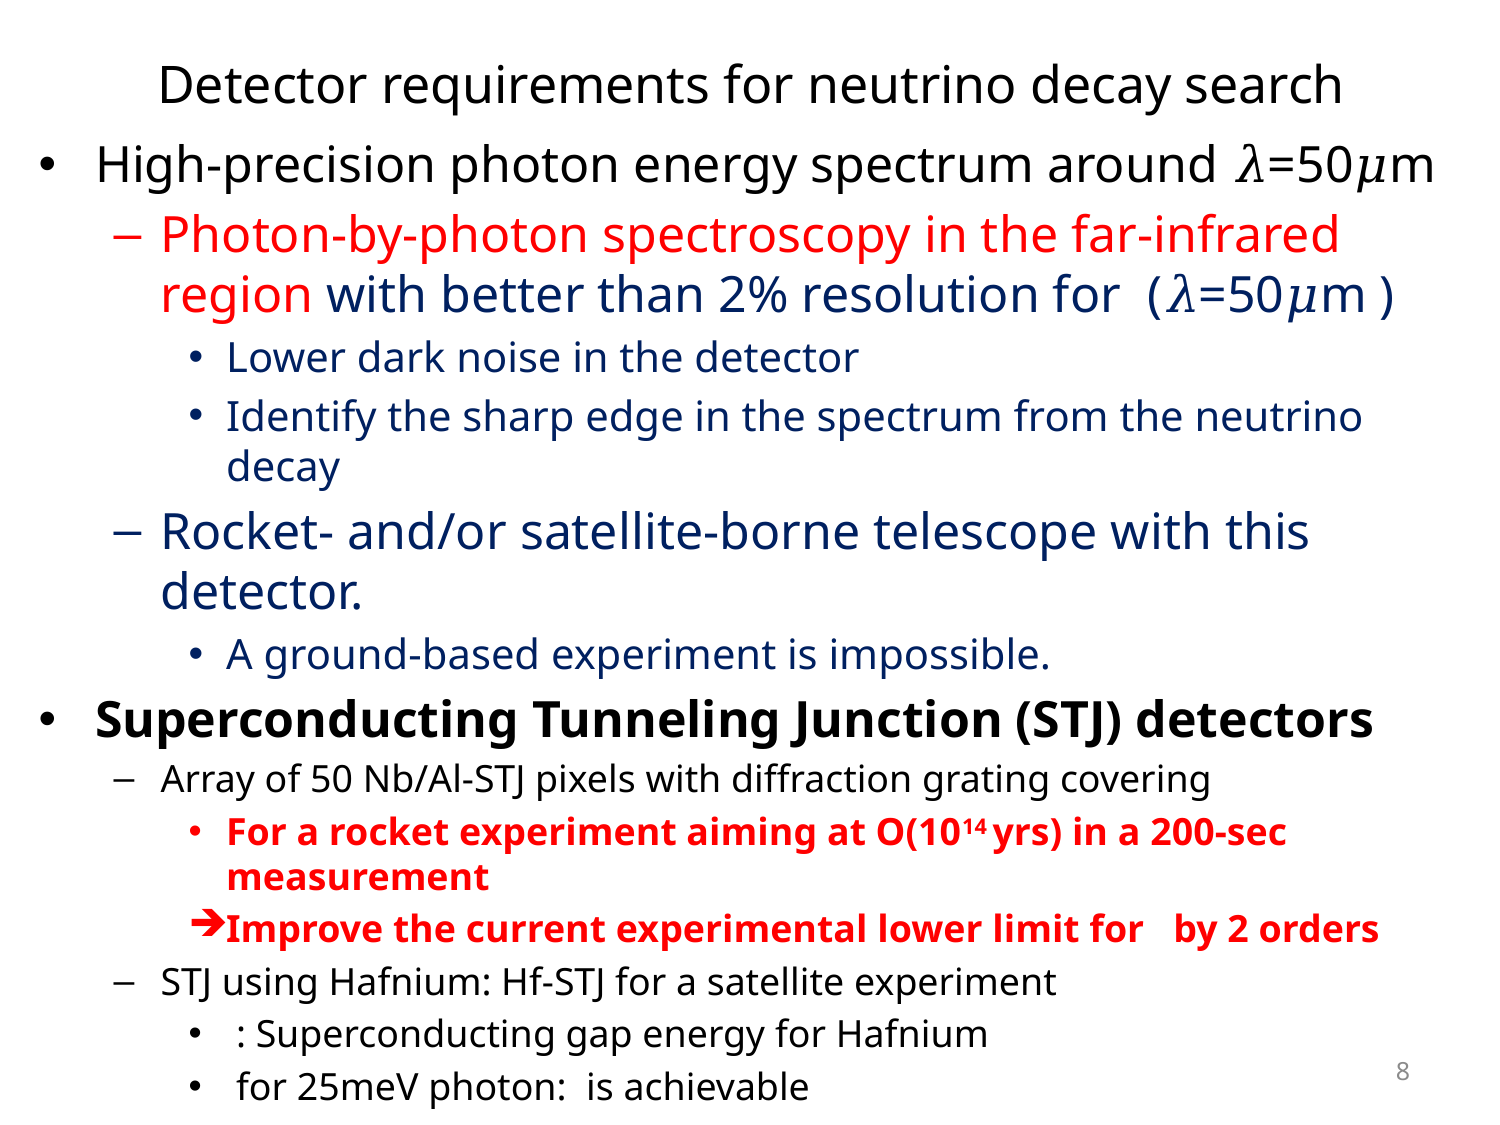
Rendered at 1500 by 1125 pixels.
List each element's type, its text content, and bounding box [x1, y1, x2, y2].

slide_number 8 [1074, 1042, 1425, 1103]
title Detector requirements for neutrino decay search [76, 19, 1427, 147]
